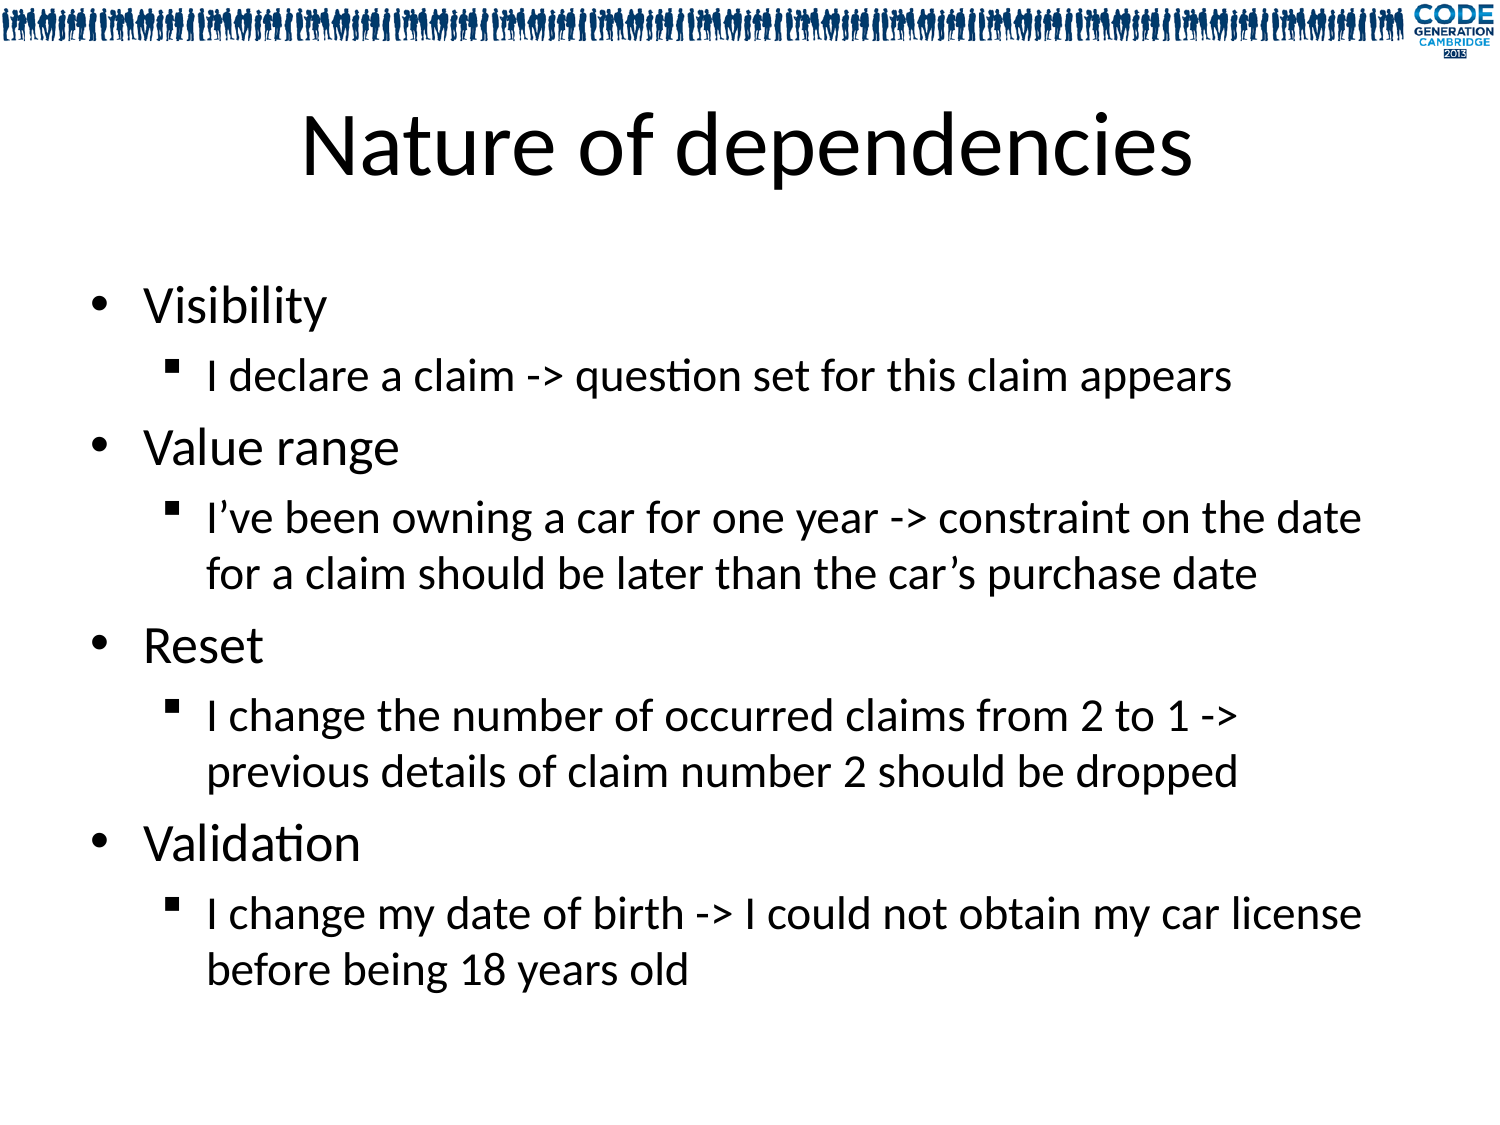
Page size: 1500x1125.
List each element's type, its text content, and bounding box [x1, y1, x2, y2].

list Visibility I declare a claim -> question set for this claim appears Value range I’ve been owning a car for one year -> constraint on the date for a claim should be later than the car’s purchase date Reset I change the number of occurred claims from 2 to 1 -> previous details of claim number 2 should be dropped Validation I change my date of birth -> I could not obtain my car license before being 18 years old [75, 262, 1425, 1005]
picture [0, 0, 1500, 75]
title Nature of dependencies [75, 45, 1425, 233]
